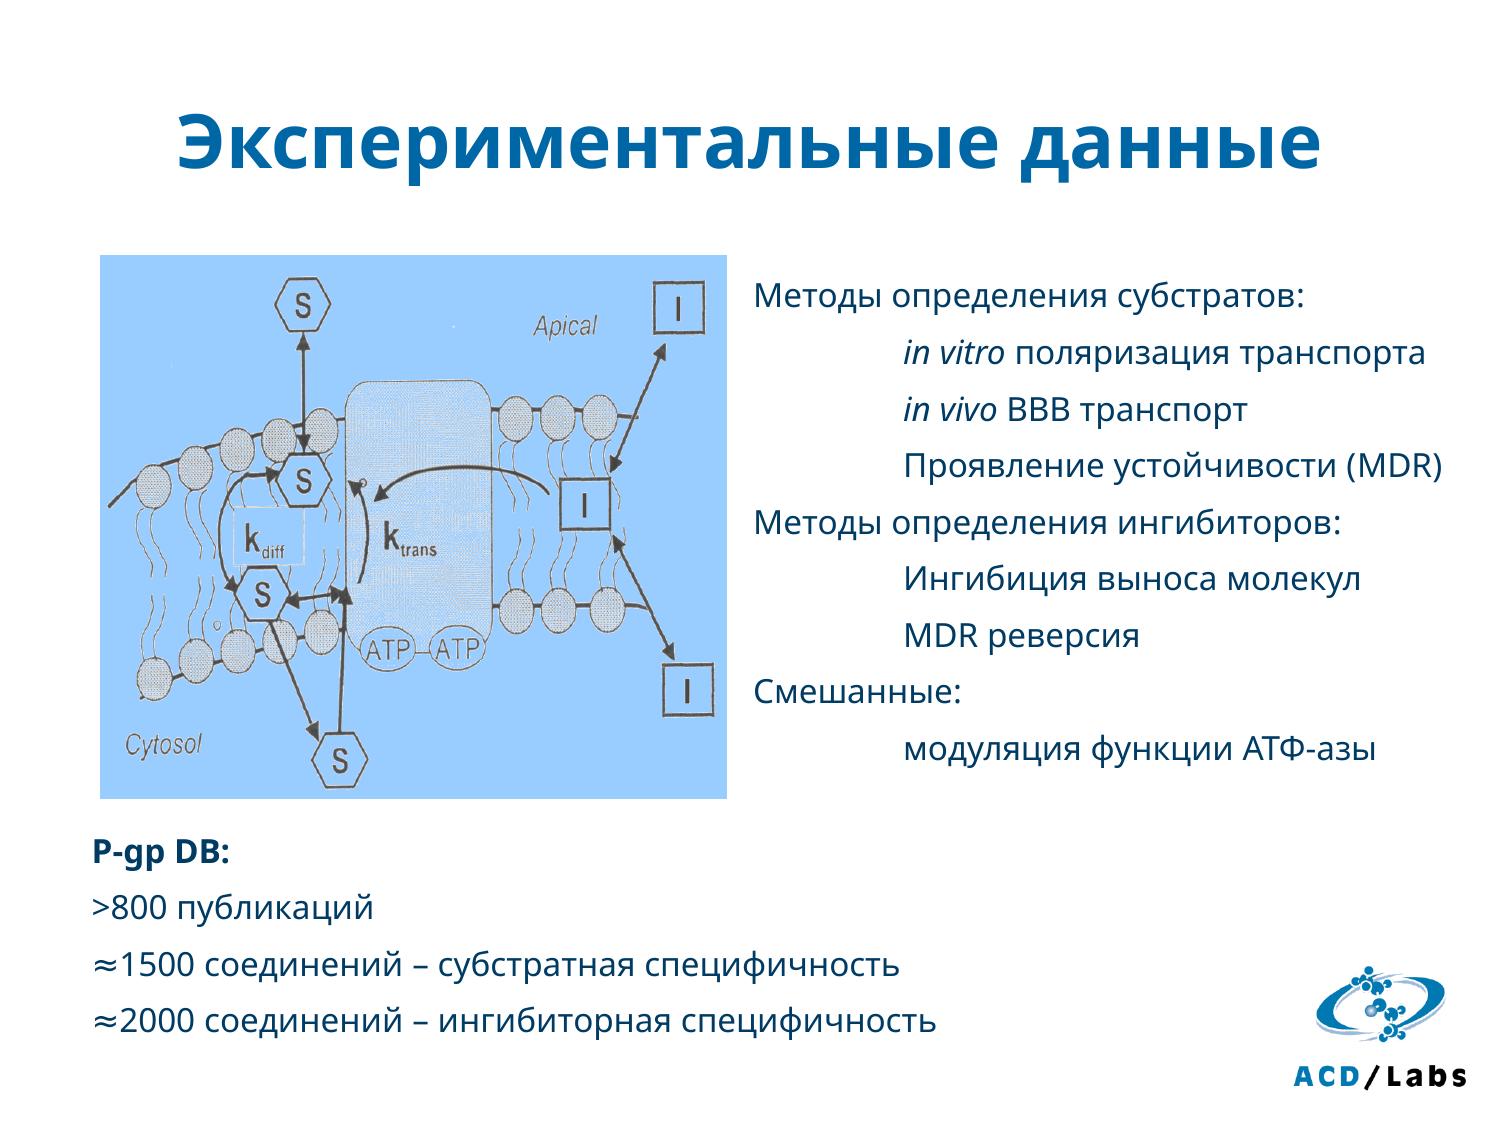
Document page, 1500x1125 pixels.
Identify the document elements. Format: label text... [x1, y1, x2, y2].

picture [1388, 964, 1471, 1101]
text_box Методы определения субстратов: in vitro поляризация транспорта in vivo BBB транспорт Проявление устойчивости (MDR) Методы определения ингибиторов: Ингибиция выноса молекул MDR реверсия Смешанные: модуляция функции АТФ-азы [738, 267, 1500, 775]
text_box P-gp DB: >800 публикаций ≈1500 соединений – субстратная специфичность ≈2000 соединений – ингибиторная специфичность [76, 822, 1388, 1104]
picture [100, 255, 727, 799]
title Экспериментальные данные [74, 44, 1426, 233]
